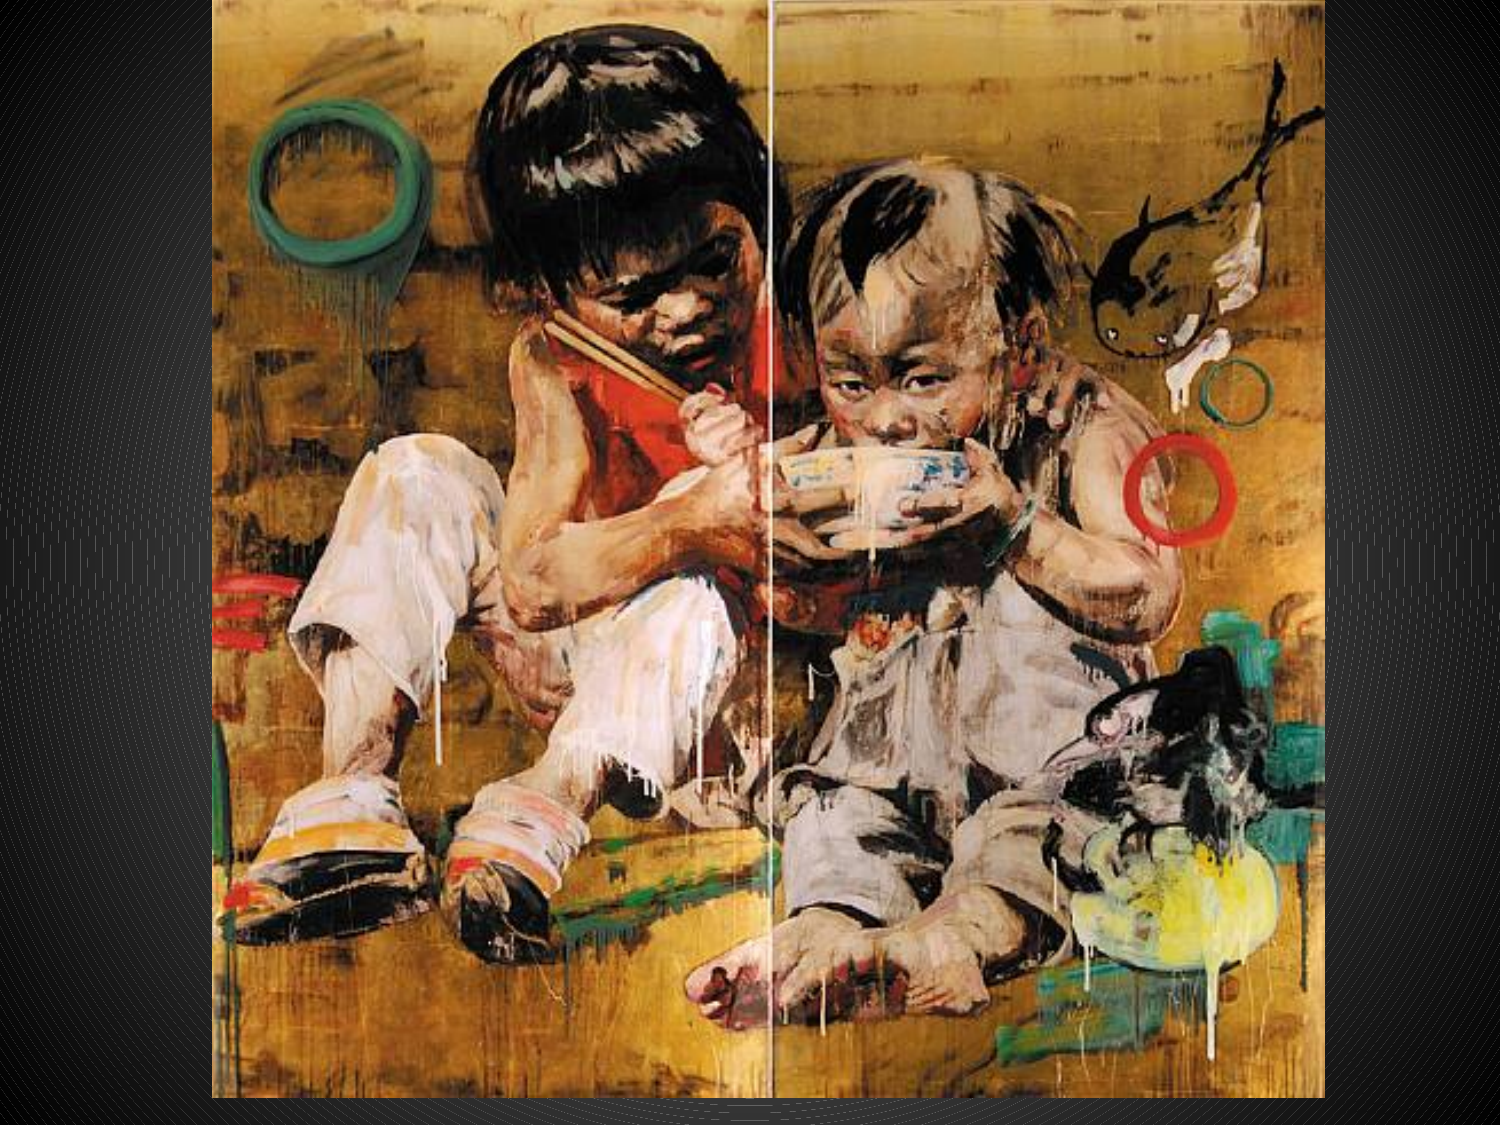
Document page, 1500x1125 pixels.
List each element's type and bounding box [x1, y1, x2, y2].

picture [212, 0, 1326, 1099]
